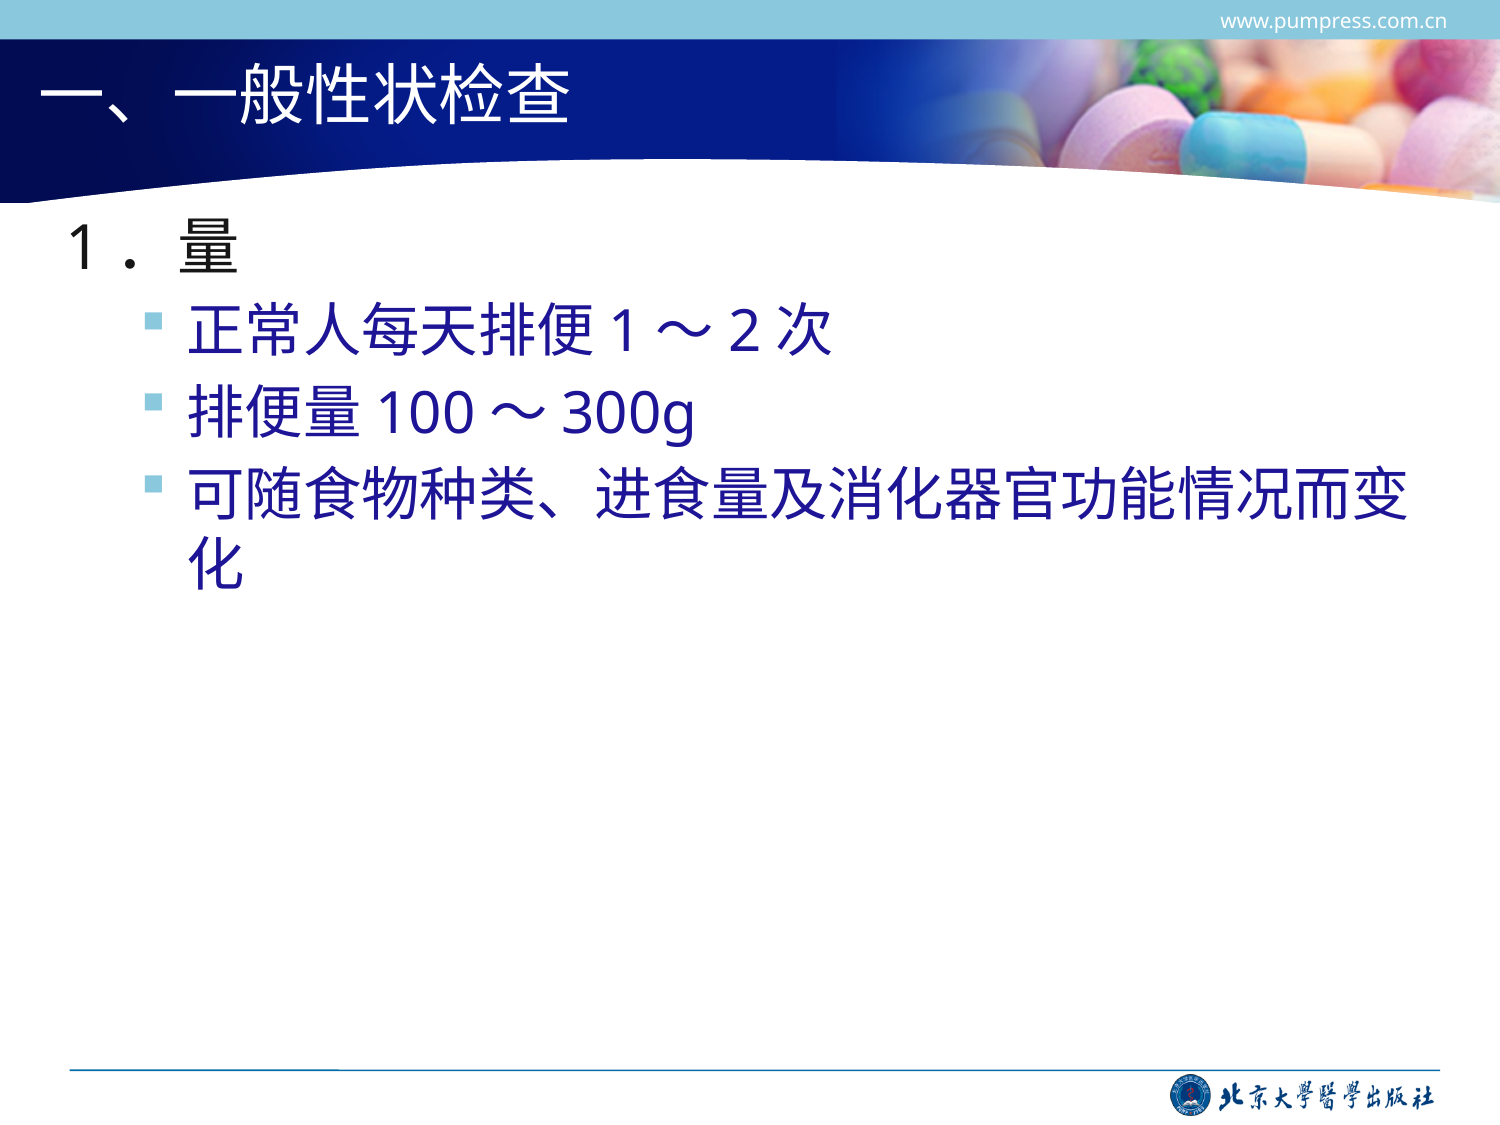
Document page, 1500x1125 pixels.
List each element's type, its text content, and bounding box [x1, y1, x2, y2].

picture [0, 40, 1500, 203]
list 1．量 正常人每天排便1～2次 排便量100～300g 可随食物种类、进食量及消化器官功能情况而变化 [49, 198, 1463, 1026]
title 一、一般性状检查 [23, 46, 1349, 140]
picture [1170, 1074, 1436, 1118]
slide_number www.pumpress.com.cn [1024, 0, 1463, 38]
